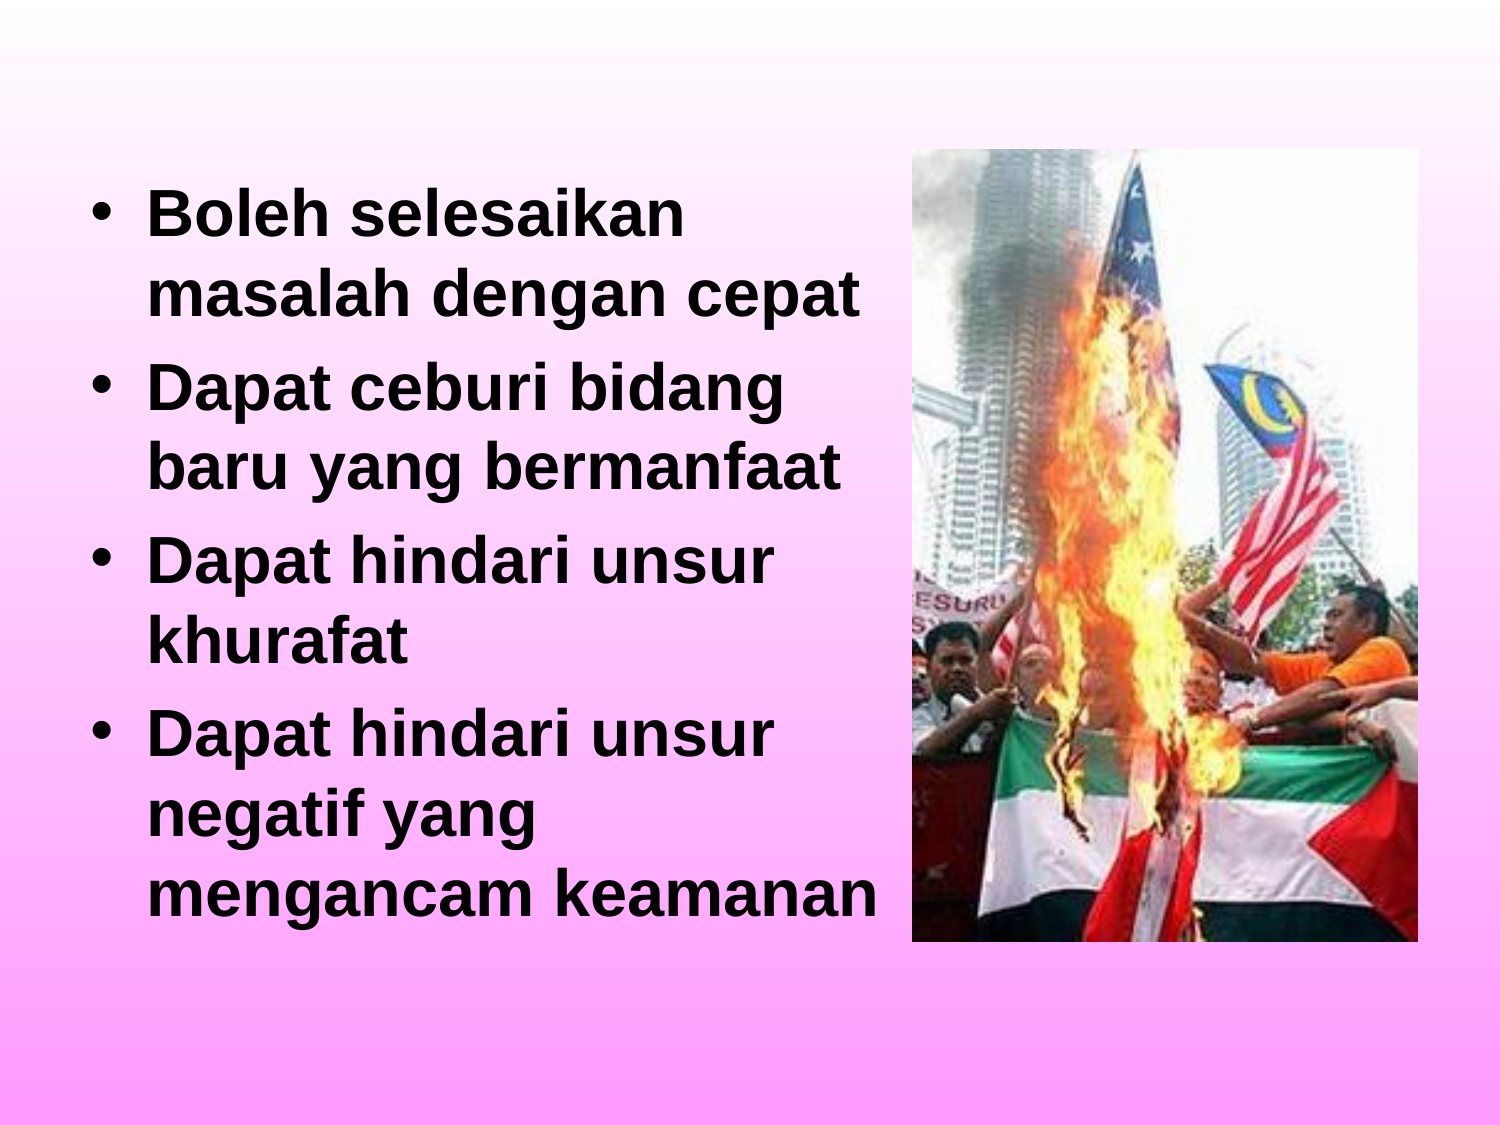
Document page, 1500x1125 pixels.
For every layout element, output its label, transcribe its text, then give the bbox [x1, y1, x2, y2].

list Boleh selesaikan masalah dengan cepat Dapat ceburi bidang baru yang bermanfaat Dapat hindari unsur khurafat Dapat hindari unsur negatif yang mengancam keamanan [75, 162, 913, 1005]
picture [912, 149, 1418, 942]
